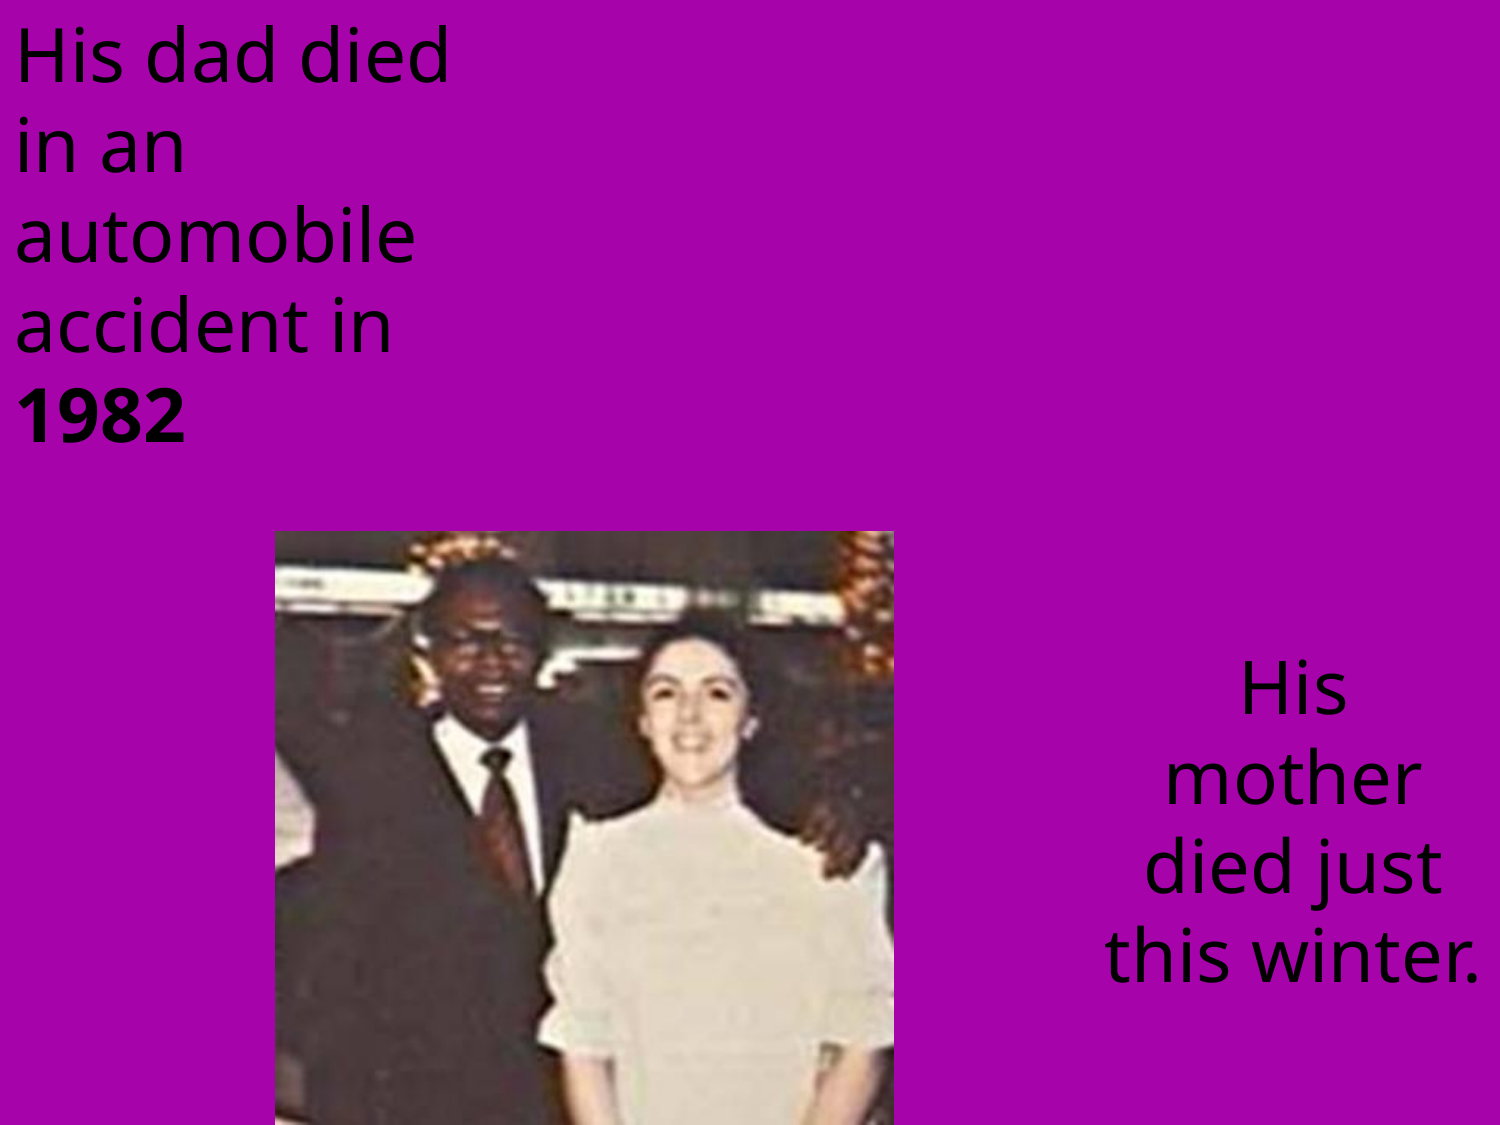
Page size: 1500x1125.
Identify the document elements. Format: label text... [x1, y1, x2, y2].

text_box His dad died in an automobile accident in 1982 [0, 0, 525, 465]
title His mother died just this winter. [1087, 587, 1500, 1051]
picture [274, 530, 894, 1125]
